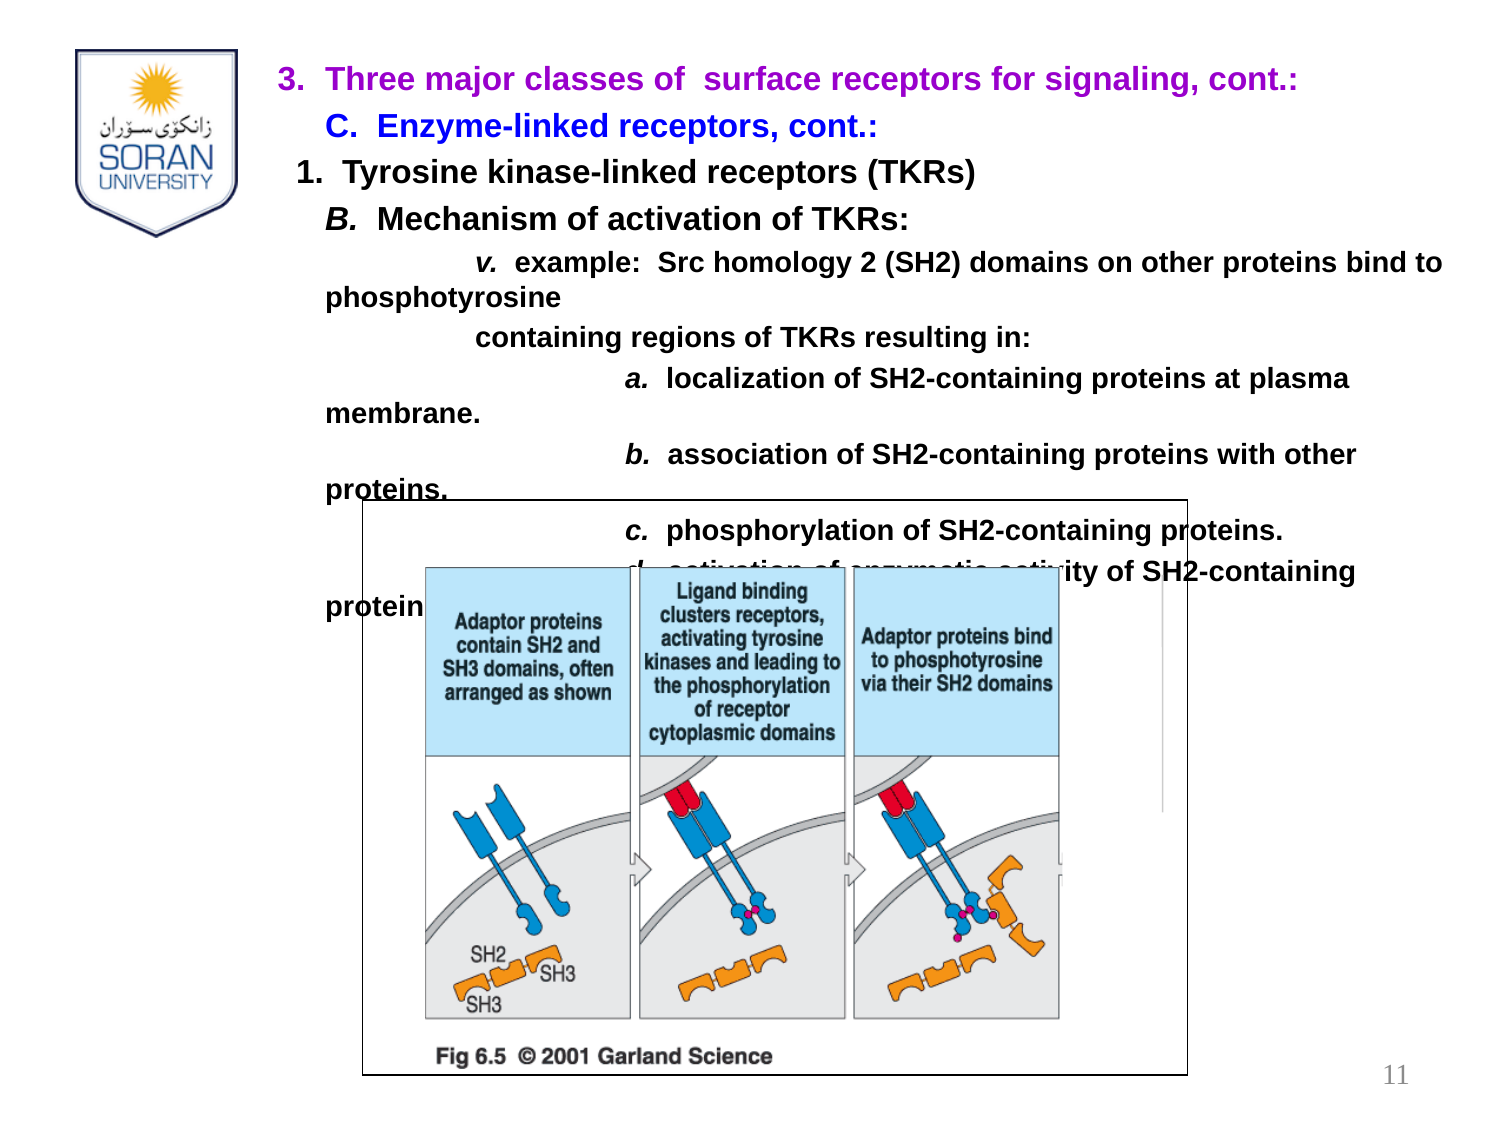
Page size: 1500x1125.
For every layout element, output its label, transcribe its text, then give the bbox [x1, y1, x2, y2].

subtitle Three major classes of surface receptors for signaling, cont.: C. Enzyme-linked receptors, cont.: 1. Tyrosine kinase-linked receptors (TKRs) B. Mechanism of activation of TKRs: v. example: Src homology 2 (SH2) domains on other proteins bind to phosphotyrosine containing regions of TKRs resulting in: a. localization of SH2-containing proteins at plasma membrane. b. association of SH2-containing proteins with other proteins. c. phosphorylation of SH2-containing proteins. d. activation of enzymatic activity of SH2-containing proteins. [262, 50, 1488, 400]
slide_number 11 [1074, 1042, 1425, 1103]
text_box [362, 500, 1188, 1075]
picture [75, 49, 238, 238]
picture [424, 567, 1063, 1070]
